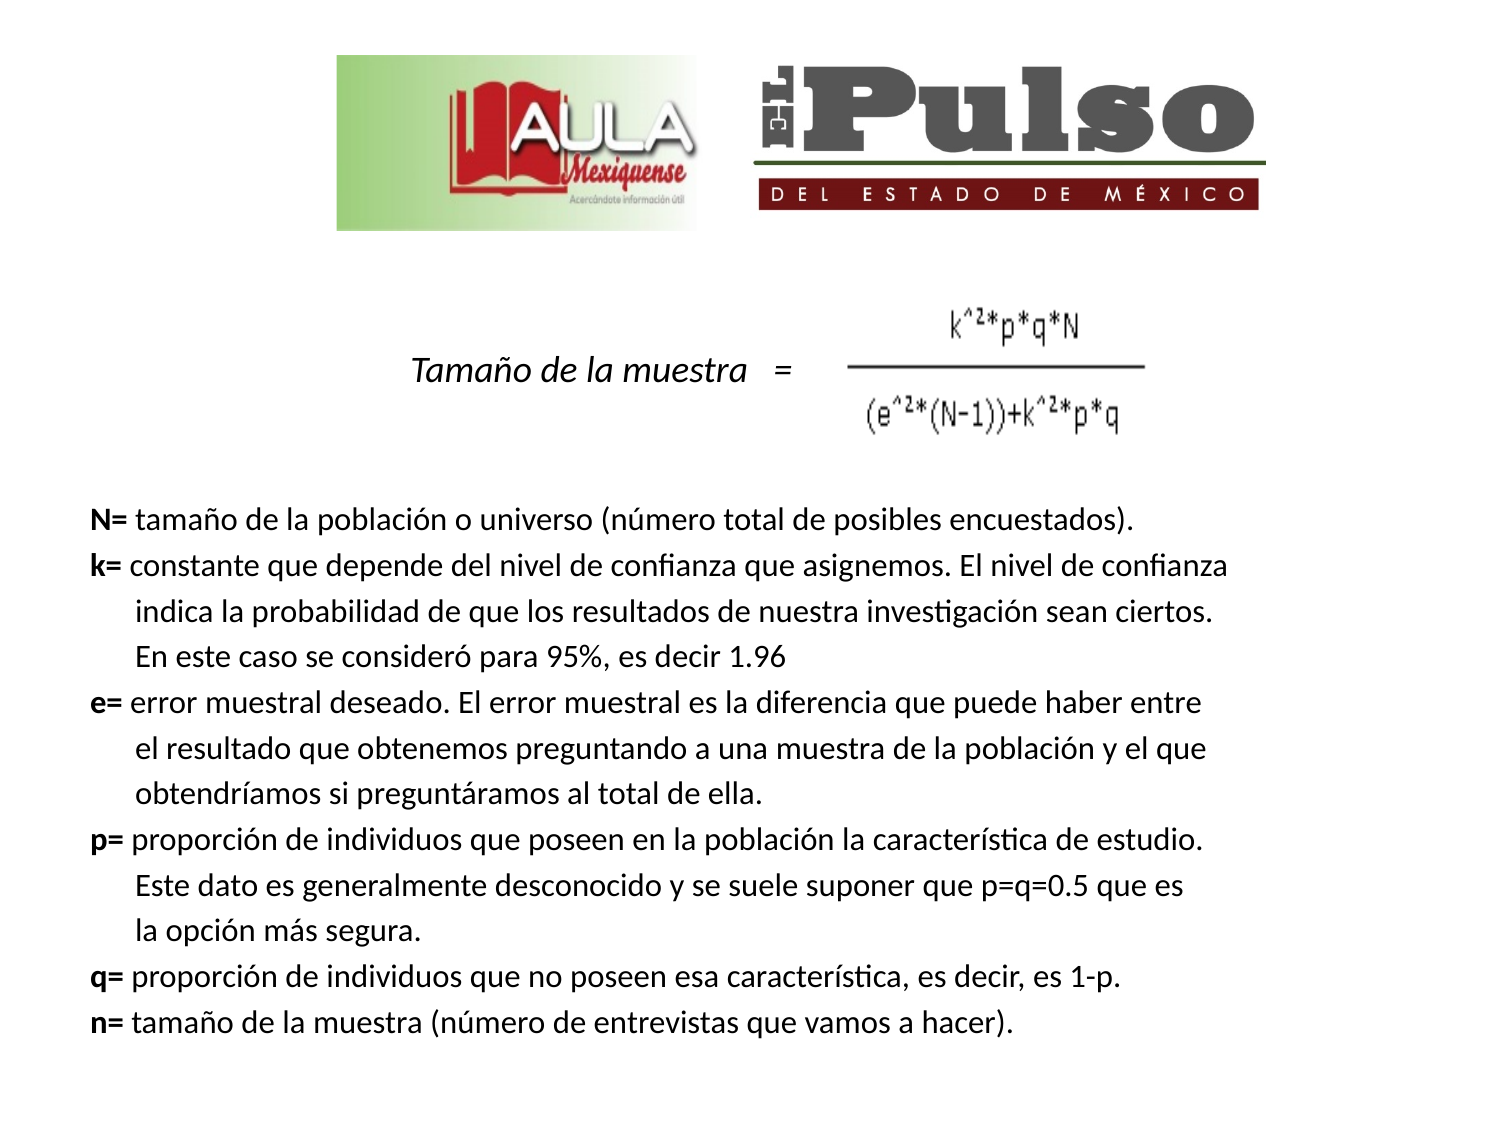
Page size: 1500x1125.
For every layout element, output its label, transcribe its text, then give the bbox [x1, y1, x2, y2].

picture [749, 54, 1266, 221]
picture [336, 55, 704, 231]
list N= tamaño de la población o universo (número total de posibles encuestados). k= constante que depende del nivel de confianza que asignemos. El nivel de confianza indica la probabilidad de que los resultados de nuestra investigación sean ciertos. En este caso se consideró para 95%, es decir 1.96 e= error muestral deseado. El error muestral es la diferencia que puede haber entre el resultado que obtenemos preguntando a una muestra de la población y el que obtendríamos si preguntáramos al total de ella. p= proporción de individuos que poseen en la población la característica de estudio. Este dato es generalmente desconocido y se suele suponer que p=q=0.5 que es la opción más segura. q= proporción de individuos que no poseen esa característica, es decir, es 1-p. n= tamaño de la muestra (número de entrevistas que vamos a hacer). [75, 262, 1425, 1059]
picture [832, 266, 1162, 469]
